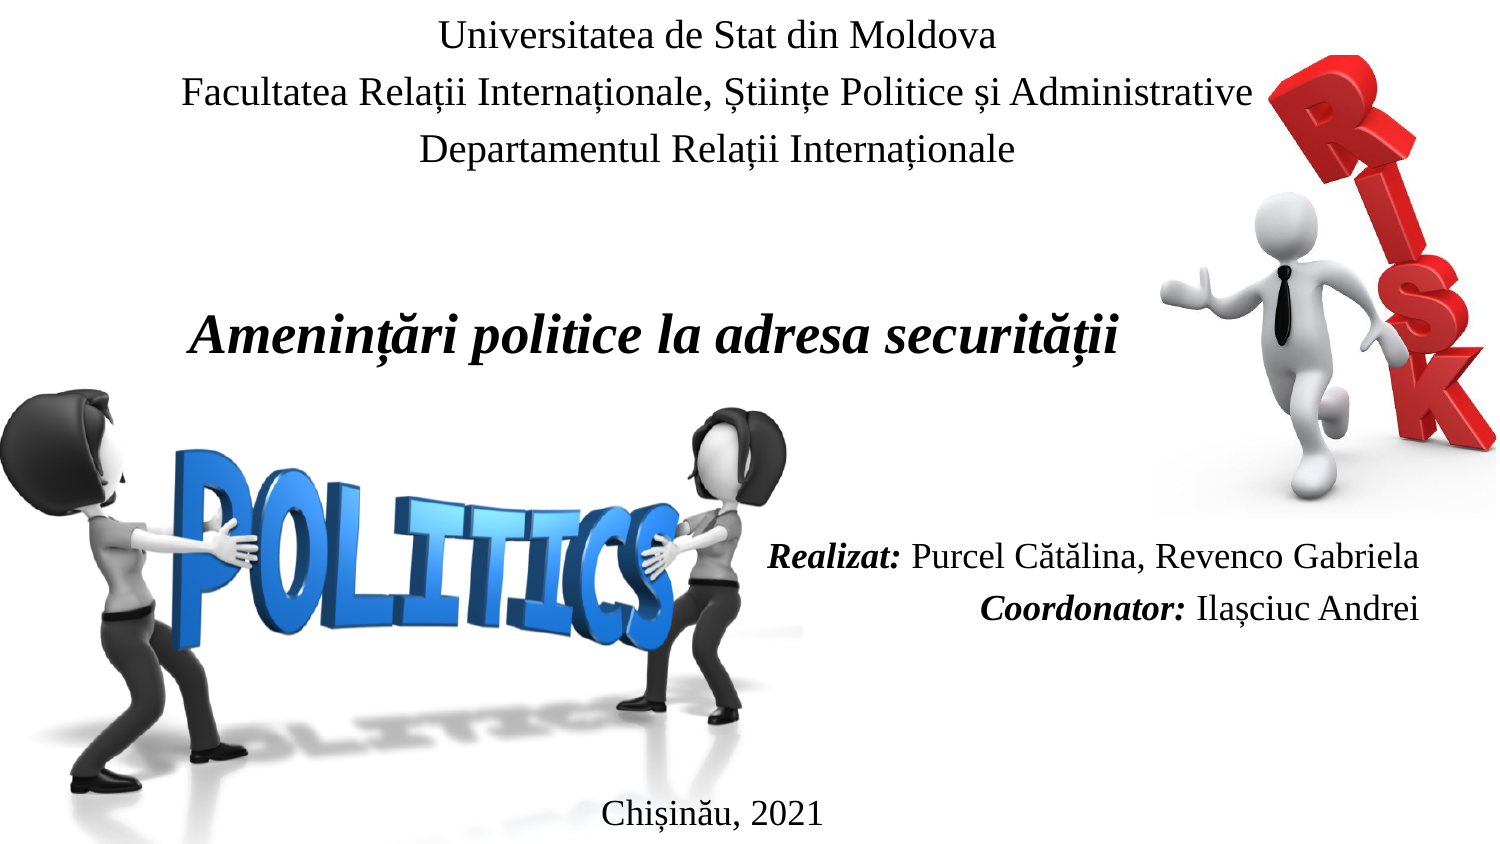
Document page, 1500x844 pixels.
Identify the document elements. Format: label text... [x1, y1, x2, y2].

picture [0, 386, 803, 844]
picture [1156, 55, 1497, 518]
list Universitatea de Stat din Moldova Facultatea Relații Internaționale, Științe Politice și Administrative Departamentul Relații Internaționale Amenințări politice la adresa securității Realizat: Purcel Cătălina, Revenco Gabriela Coordonator: Ilașciuc Andrei Chișinău, 2021 [0, 0, 1436, 844]
